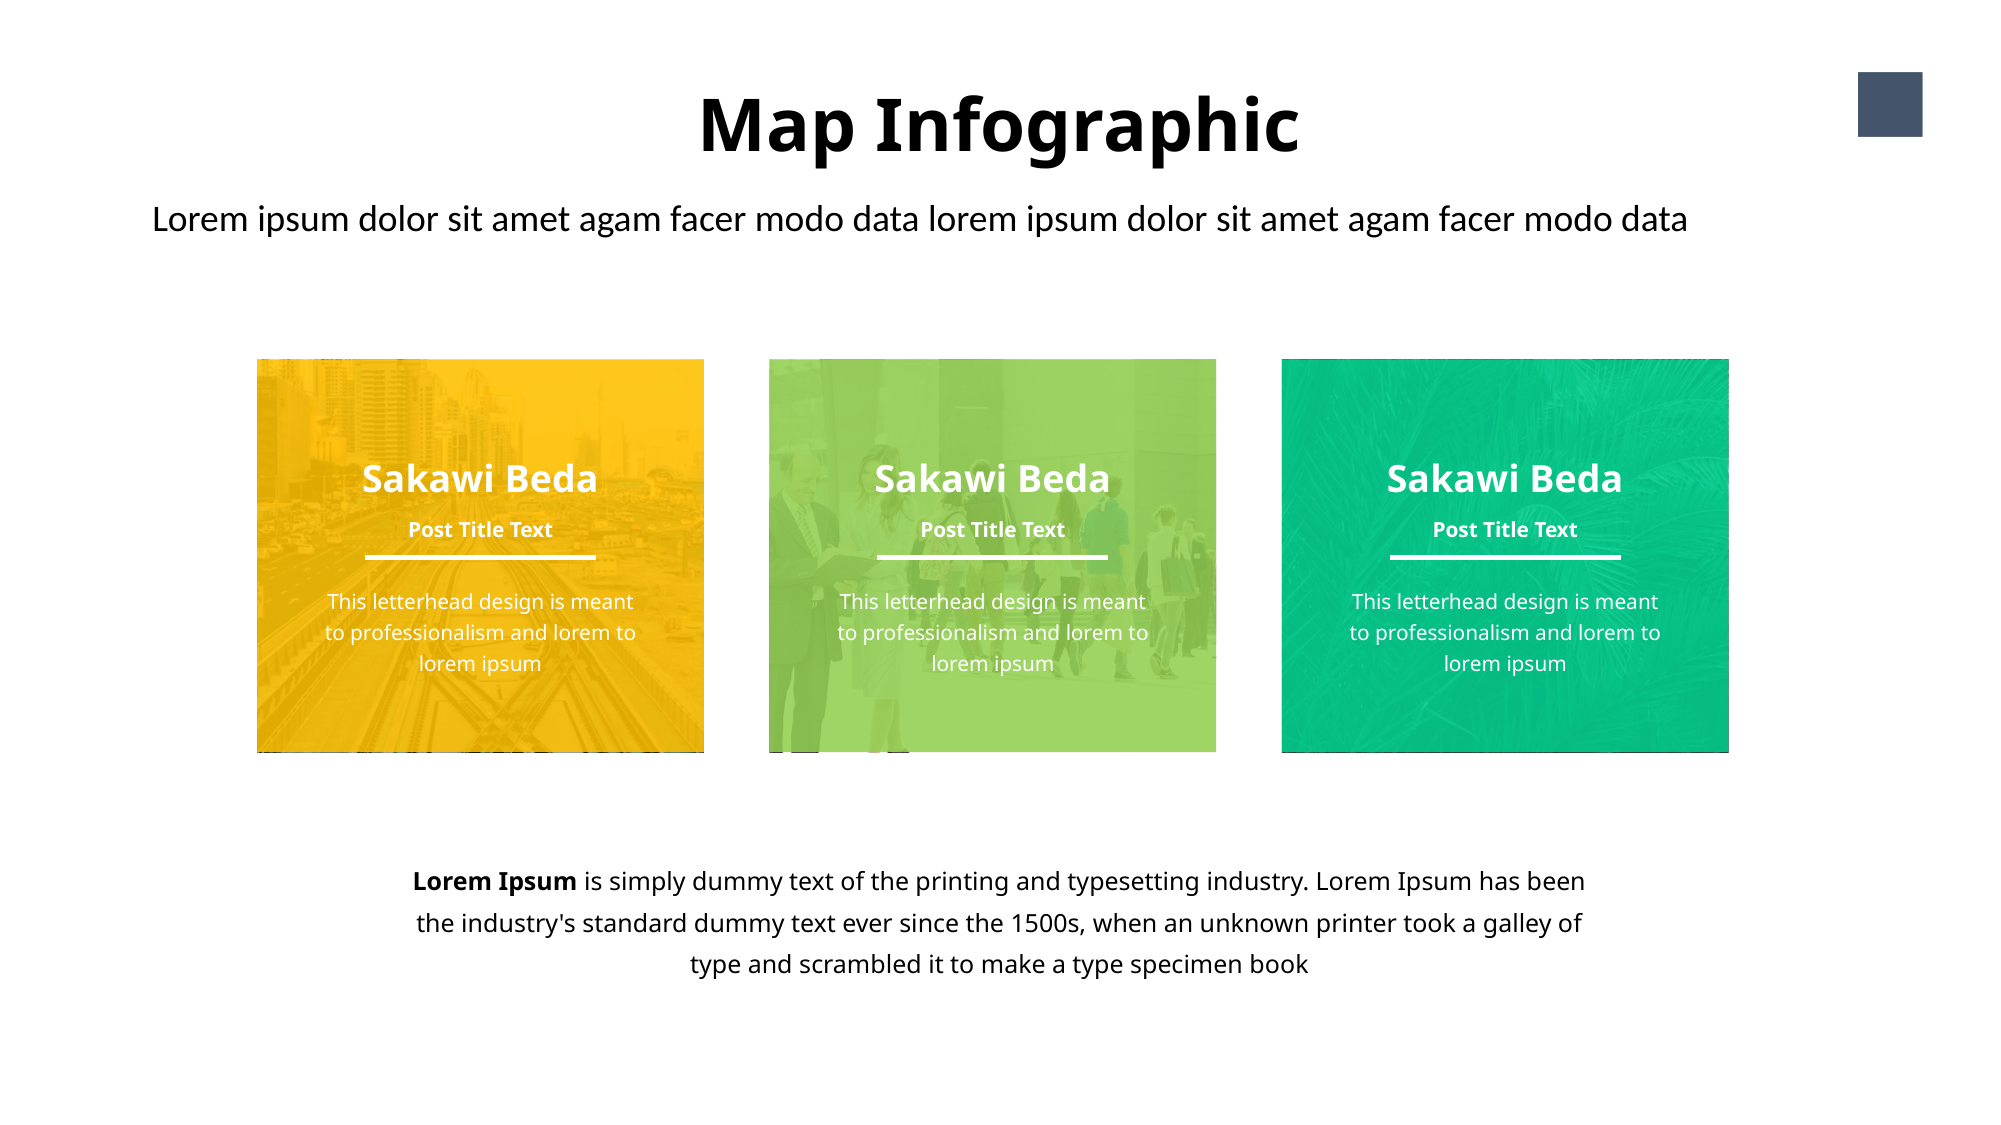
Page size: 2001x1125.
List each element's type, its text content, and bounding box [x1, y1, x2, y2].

picture [257, 359, 704, 753]
slide_number 8 [1863, 78, 1927, 130]
title Map Infographic [137, 72, 1863, 184]
picture [1281, 359, 1729, 753]
text_box [1863, 130, 1924, 138]
subtitle Lorem ipsum dolor sit amet agam facer modo data lorem ipsum dolor sit amet agam facer modo data [137, 186, 1863, 227]
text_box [827, 450, 1158, 662]
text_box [1340, 450, 1671, 662]
picture [769, 359, 1217, 753]
text_box Lorem Ipsum is simply dummy text of the printing and typesetting industry. Lorem Ipsum has been the industry's standard dummy text ever since the 1500s, when an unknown printer took a galley of type and scrambled it to make a type specimen book [386, 846, 1614, 987]
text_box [315, 450, 646, 662]
text_box [1857, 71, 1924, 78]
